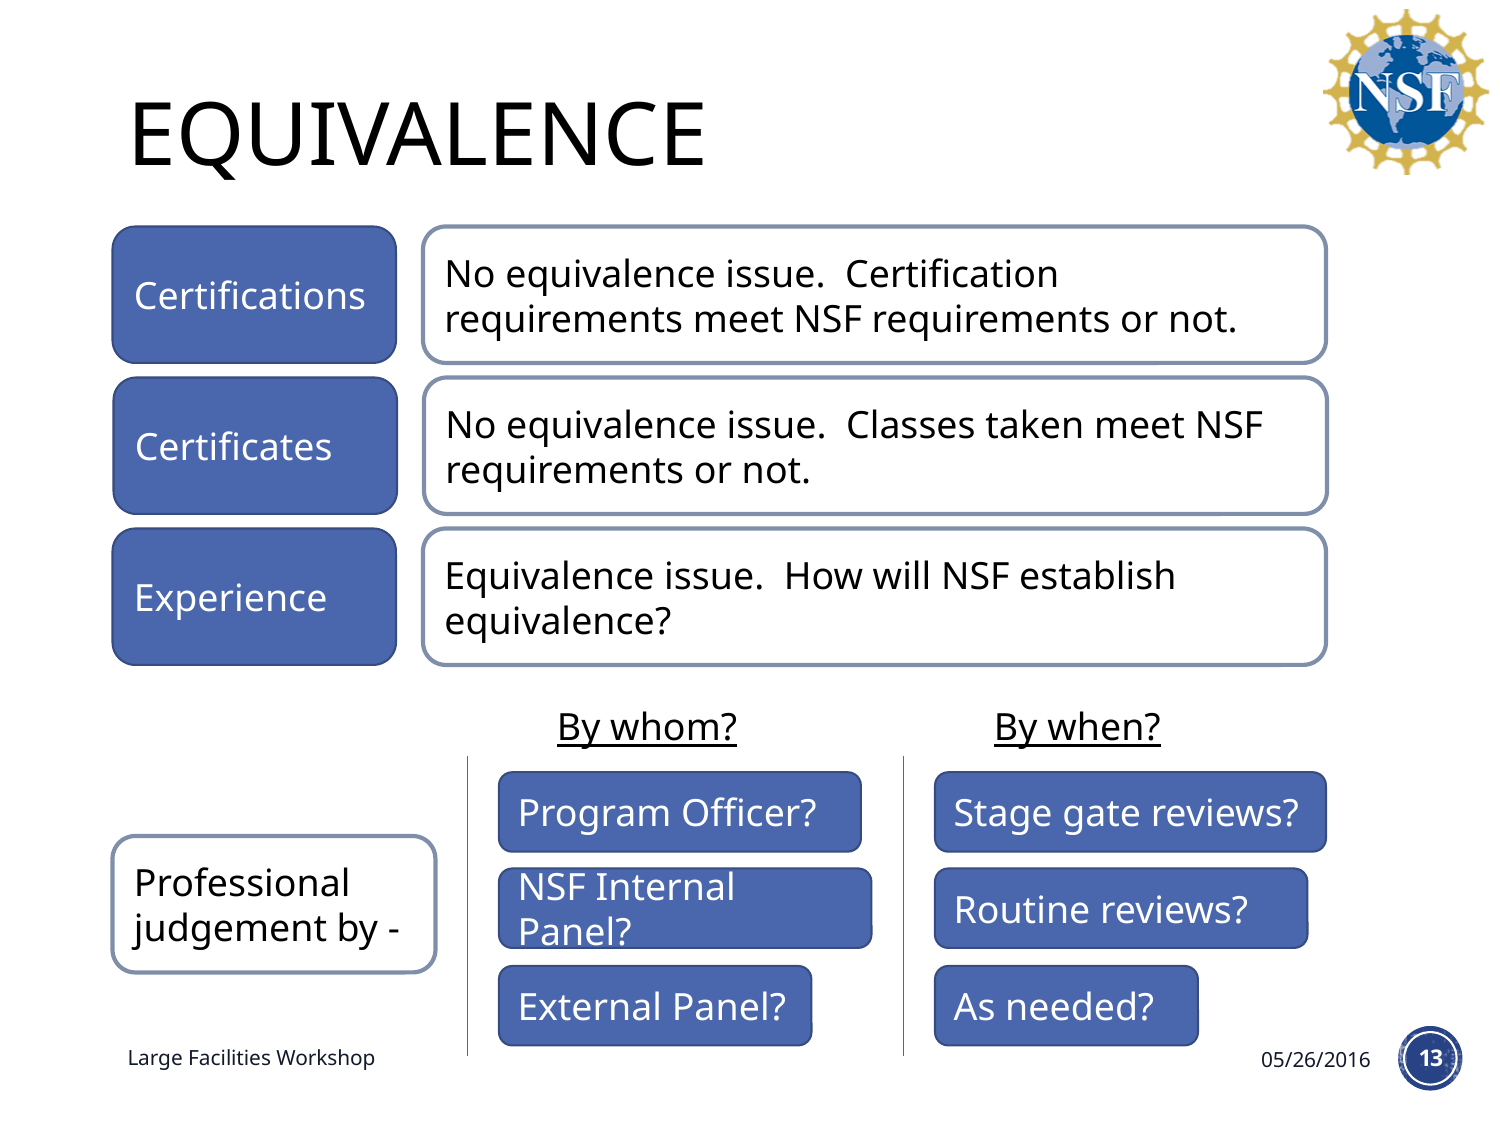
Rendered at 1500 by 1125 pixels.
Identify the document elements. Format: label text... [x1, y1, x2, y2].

text_box Routine reviews? [933, 867, 1309, 949]
picture [1323, 9, 1490, 175]
slide_number 13 [1391, 1028, 1471, 1089]
text_box By when? [979, 695, 1176, 756]
title Equivalence [112, 79, 1388, 195]
text_box Professional judgement by - [111, 834, 437, 974]
text_box Equivalence issue. How will NSF establish equivalence? [421, 527, 1328, 666]
text_box Certifications [111, 225, 398, 364]
text_box No equivalence issue. Classes taken meet NSF requirements or not. [422, 376, 1329, 515]
text_box No equivalence issue. Certification requirements meet NSF requirements or not. [421, 225, 1328, 364]
text_box Stage gate reviews? [933, 771, 1328, 853]
text_box Certificates [112, 376, 399, 515]
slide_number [982, 1028, 1386, 1089]
text_box NSF Internal Panel? [497, 867, 873, 949]
text_box Experience [111, 527, 398, 666]
text_box Program Officer? [497, 771, 862, 853]
text_box As needed? [933, 964, 1200, 1047]
text_box External Panel? [497, 964, 813, 1047]
text_box By whom? [542, 695, 752, 756]
footer Large Facilities Workshop [112, 1028, 891, 1089]
